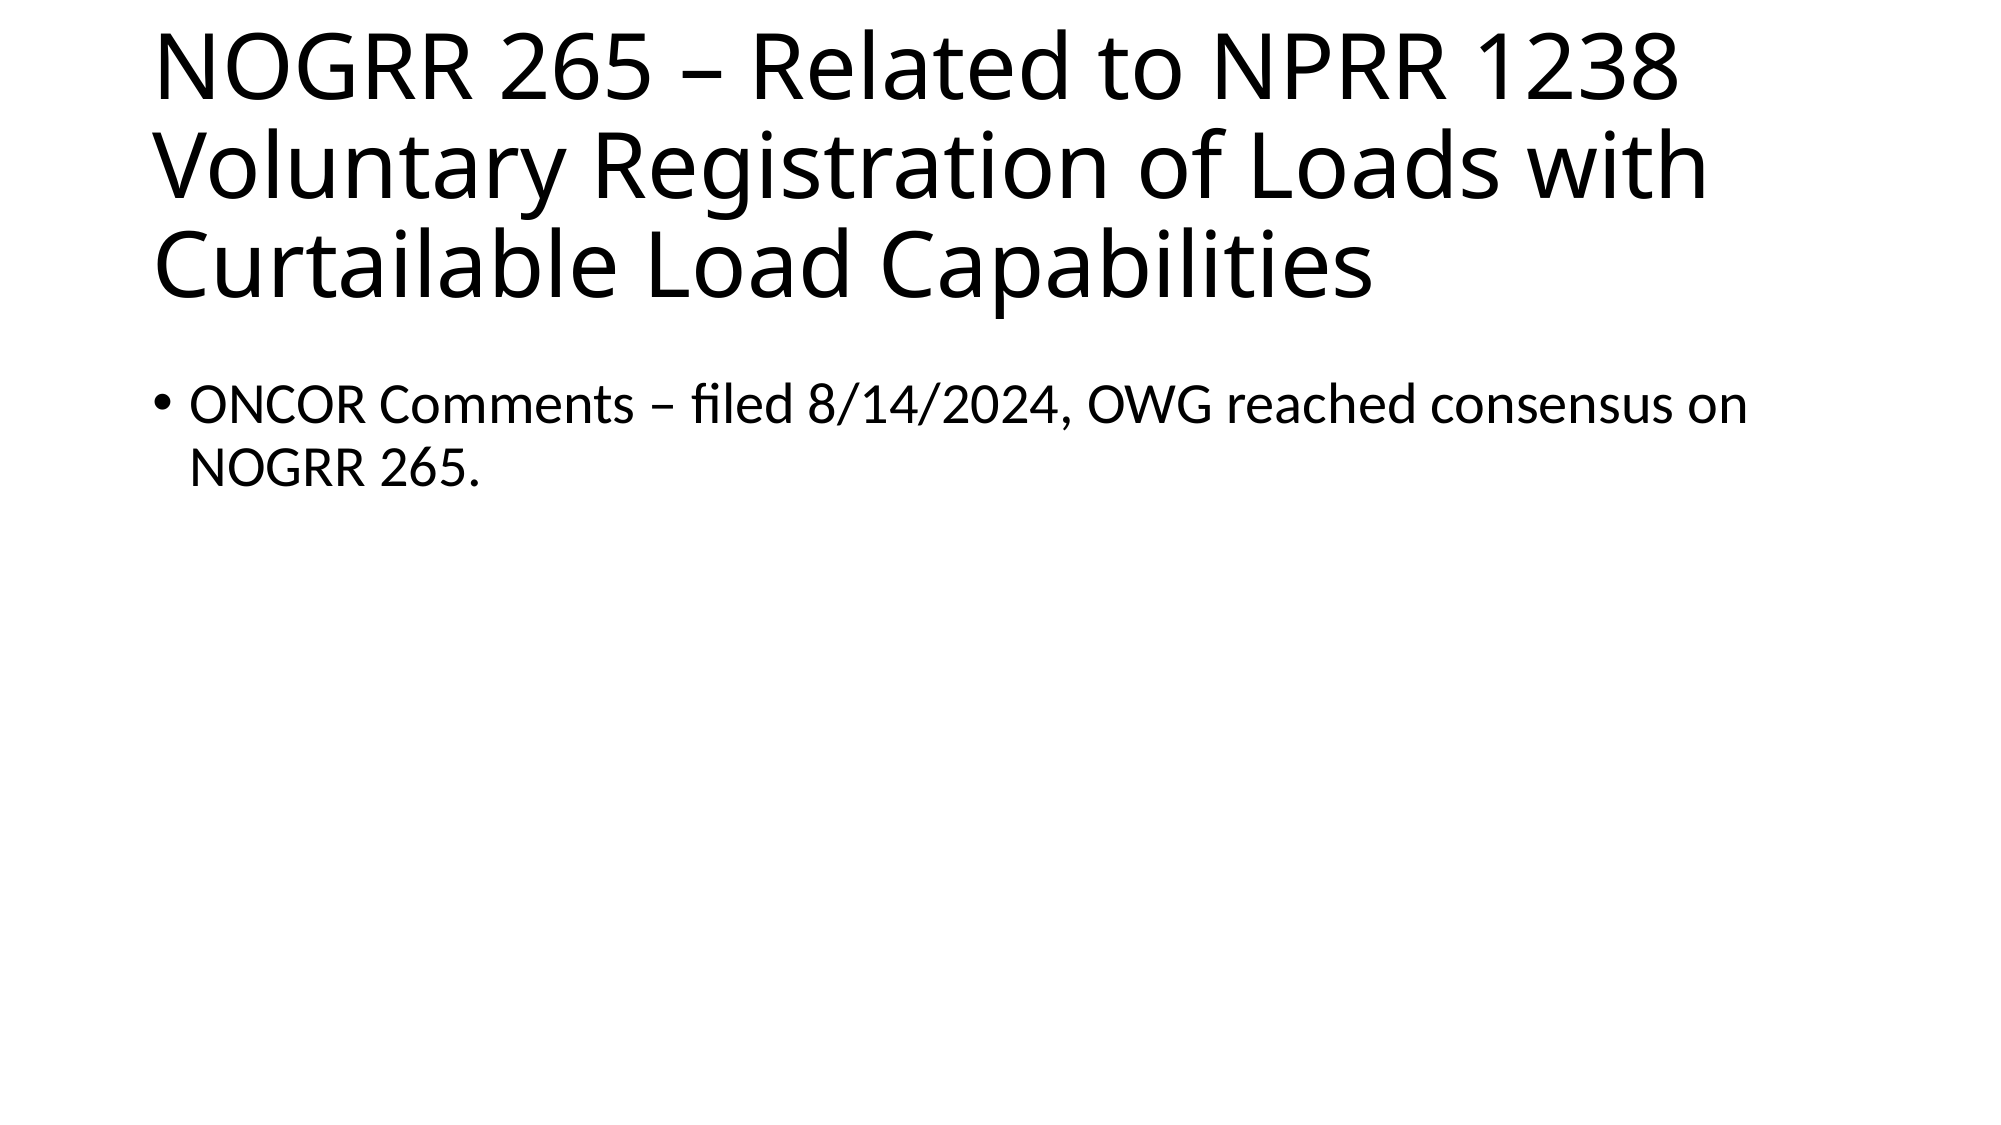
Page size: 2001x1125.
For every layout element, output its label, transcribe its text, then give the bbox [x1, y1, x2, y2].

list ONCOR Comments – filed 8/14/2024, OWG reached consensus on NOGRR 265. [137, 365, 1863, 1014]
title NOGRR 265 – Related to NPRR 1238 Voluntary Registration of Loads with Curtailable Load Capabilities [137, 59, 1863, 278]
